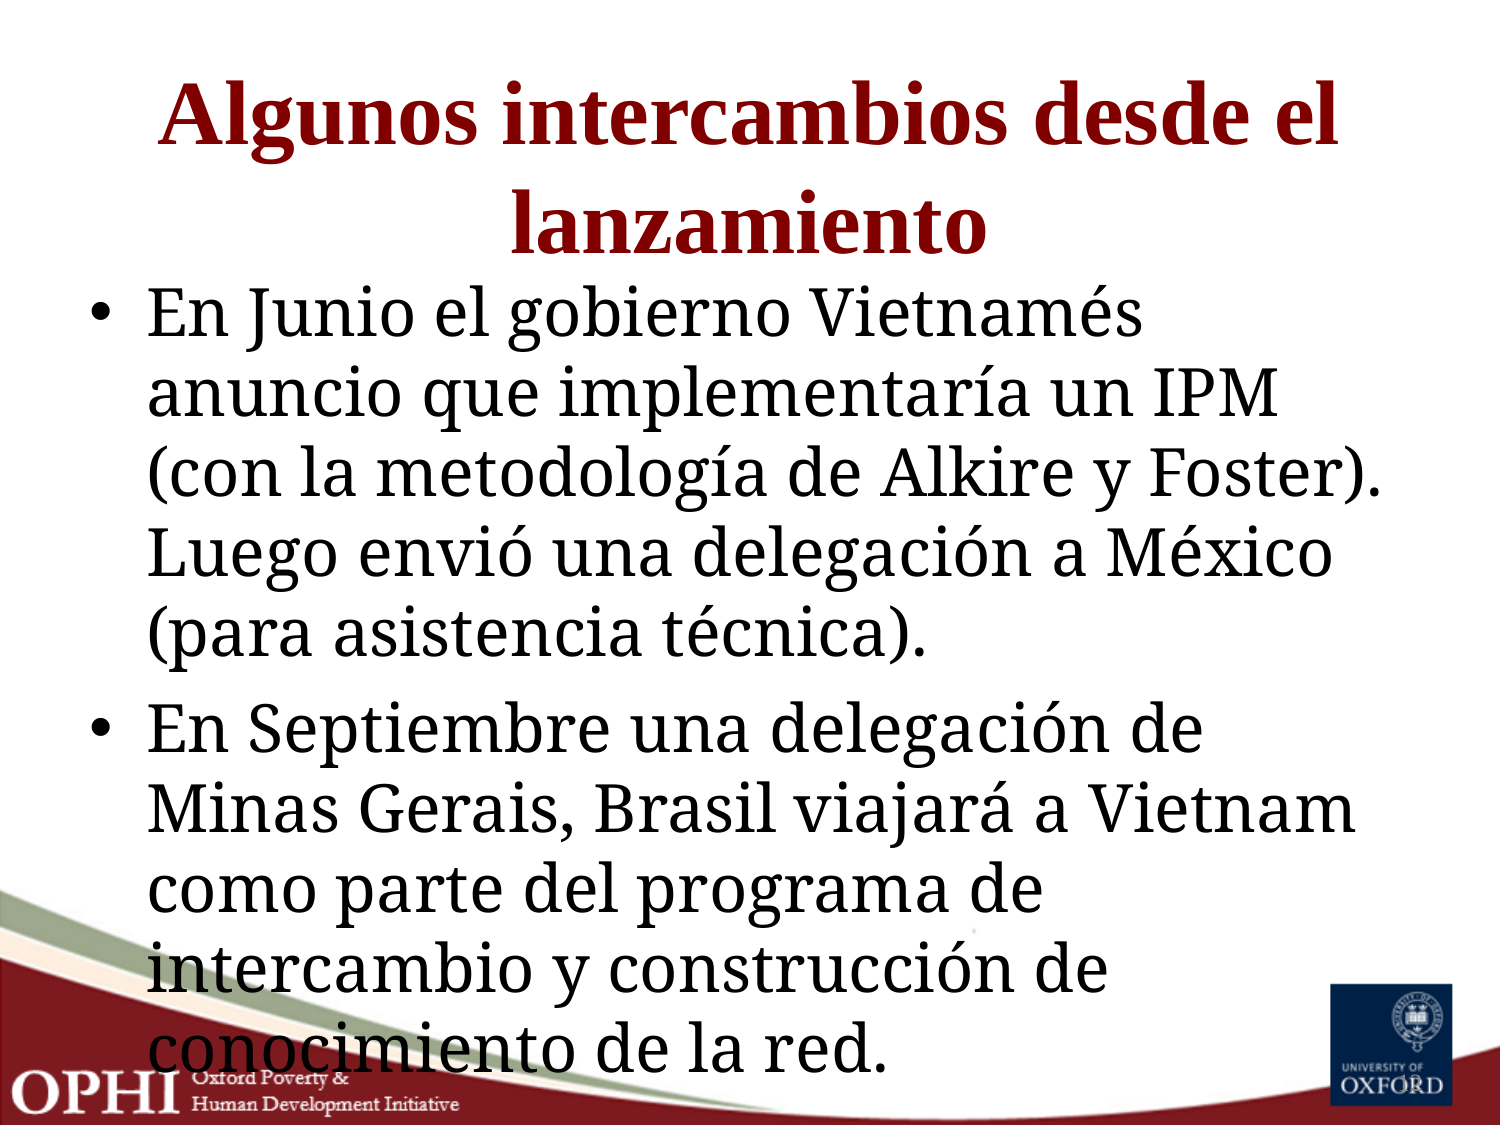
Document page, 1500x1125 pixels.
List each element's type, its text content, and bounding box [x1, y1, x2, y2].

slide_number 12 [1382, 1060, 1426, 1104]
picture [0, 0, 1500, 1125]
list En Junio el gobierno Vietnamés anuncio que implementaría un IPM (con la metodología de Alkire y Foster). Luego envió una delegación a México (para asistencia técnica). En Septiembre una delegación de Minas Gerais, Brasil viajará a Vietnam como parte del programa de intercambio y construcción de conocimiento de la red. [75, 262, 1425, 1005]
title Algunos intercambios desde el lanzamiento [75, 45, 1425, 262]
